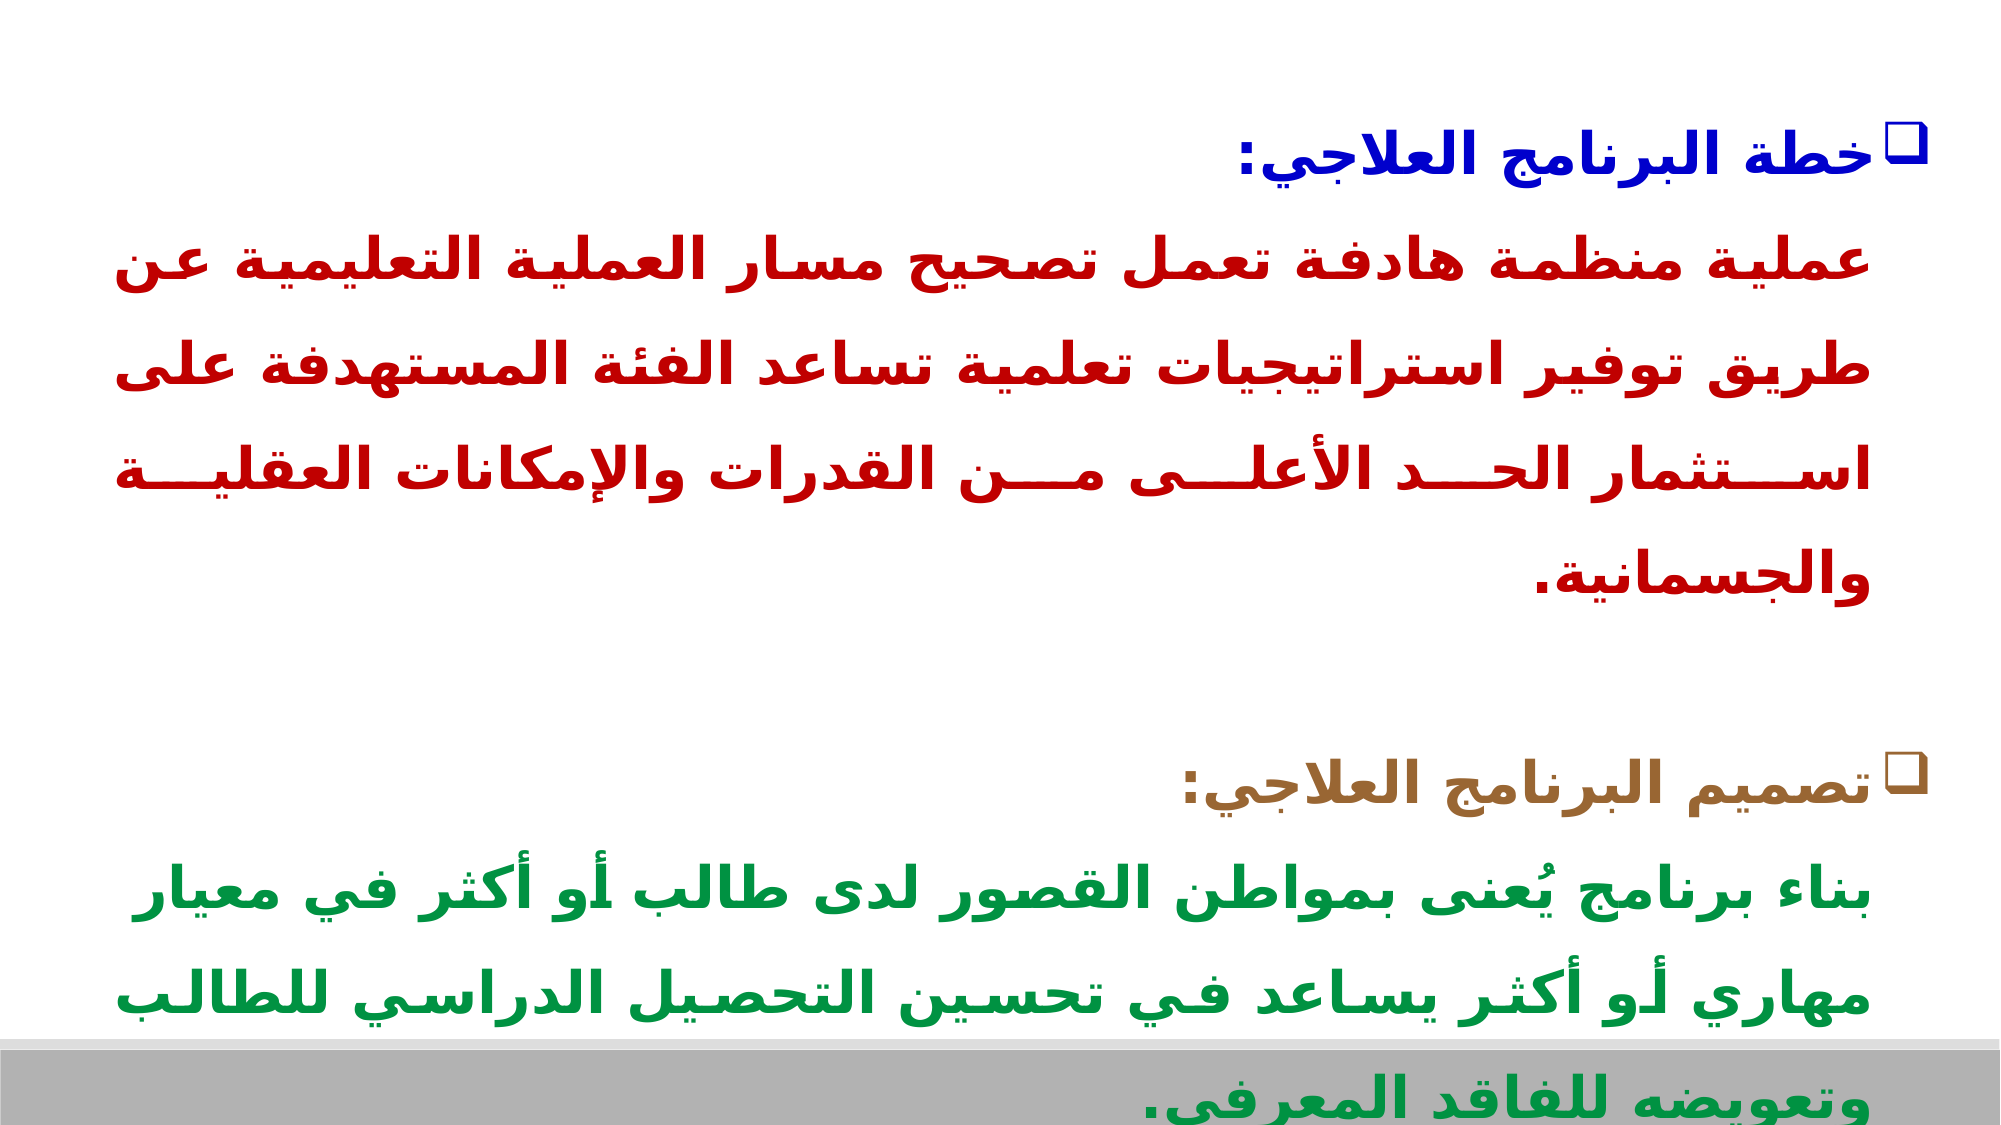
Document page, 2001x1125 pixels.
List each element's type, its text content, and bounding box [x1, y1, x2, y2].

text_box خطة البرنامج العلاجي: عملية منظمة هادفة تعمل تصحيح مسار العملية التعليمية عن طريق توفير استراتيجيات تعلمية تساعد الفئة المستهدفة على استثمار الحد الأعلى من القدرات والإمكانات العقلية والجسمانية. تصميم البرنامج العلاجي: بناء برنامج يُعنى بمواطن القصور لدى طالب أو أكثر في معيار مهاري أو أكثر يساعد في تحسين التحصيل الدراسي للطالب وتعويضه للفاقد المعرفي. [99, 73, 1948, 1125]
